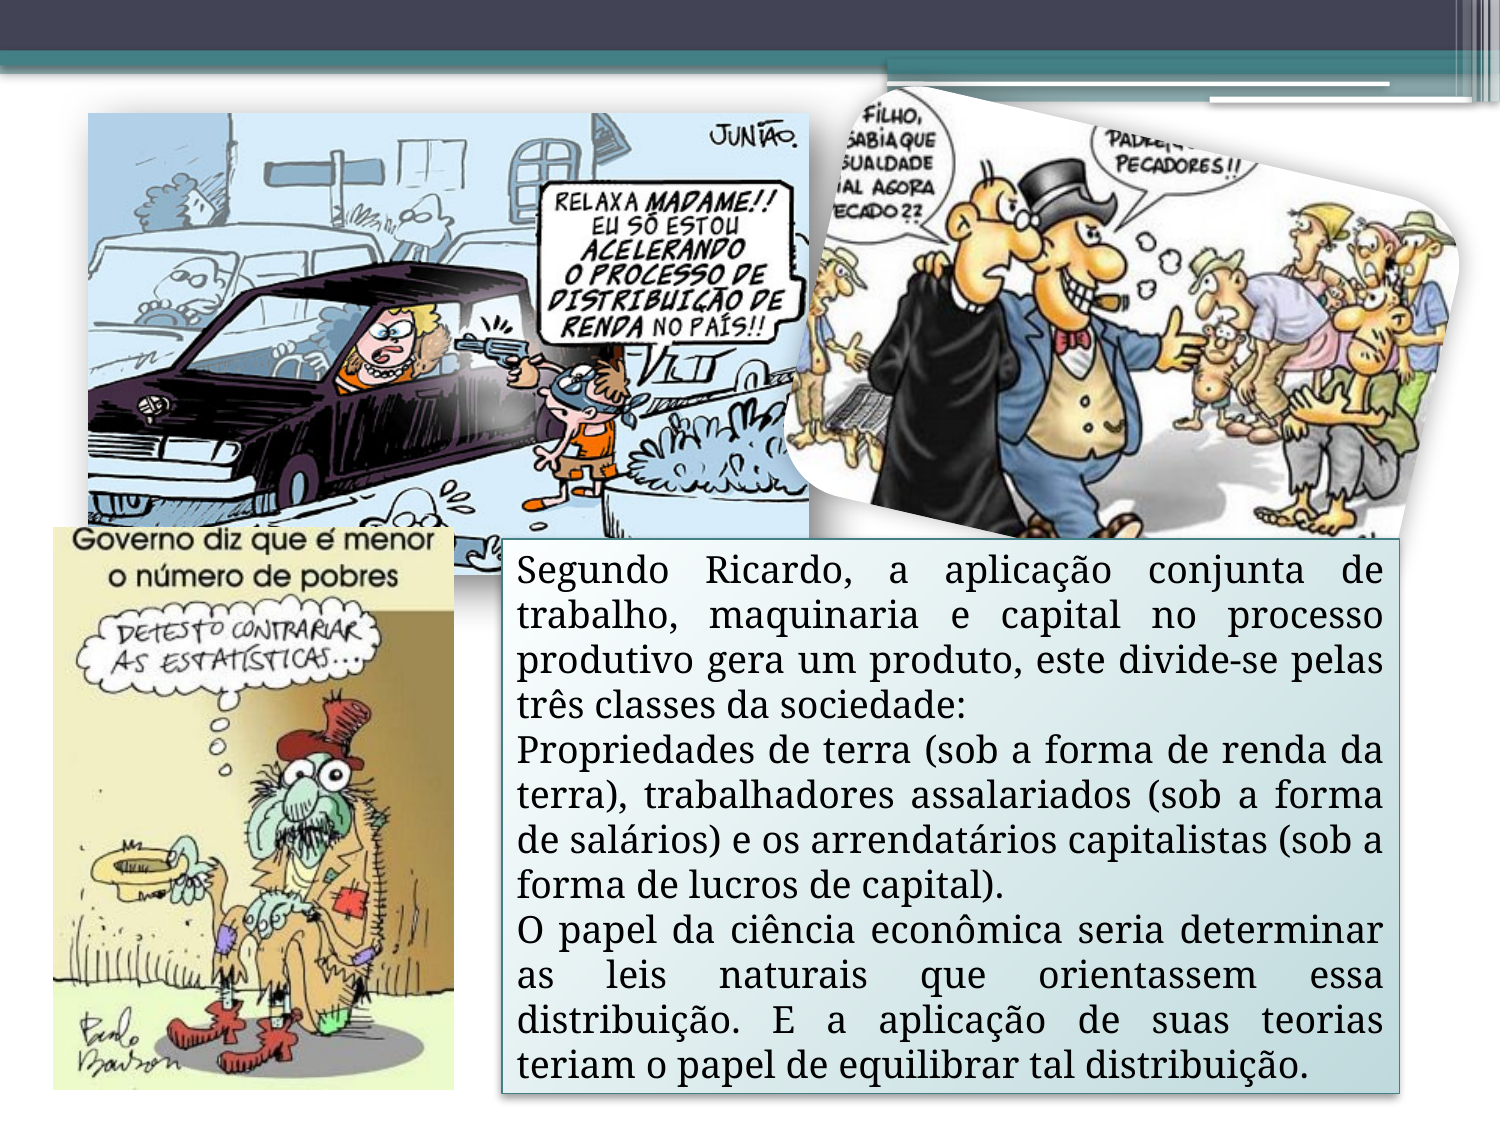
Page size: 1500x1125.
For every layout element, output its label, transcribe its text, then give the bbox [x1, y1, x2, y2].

picture [808, 86, 1460, 557]
text_box Segundo Ricardo, a aplicação conjunta de trabalho, maquinaria e capital no processo produtivo gera um produto, este divide-se pelas três classes da sociedade: Propriedades de terra (sob a forma de renda da terra), trabalhadores assalariados (sob a forma de salários) e os arrendatários capitalistas (sob a forma de lucros de capital). O papel da ciência econômica seria determinar as leis naturais que orientassem essa distribuição. E a aplicação de suas teorias teriam o papel de equilibrar tal distribuição. [501, 567, 1400, 1094]
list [88, 113, 810, 575]
picture [52, 526, 454, 1090]
